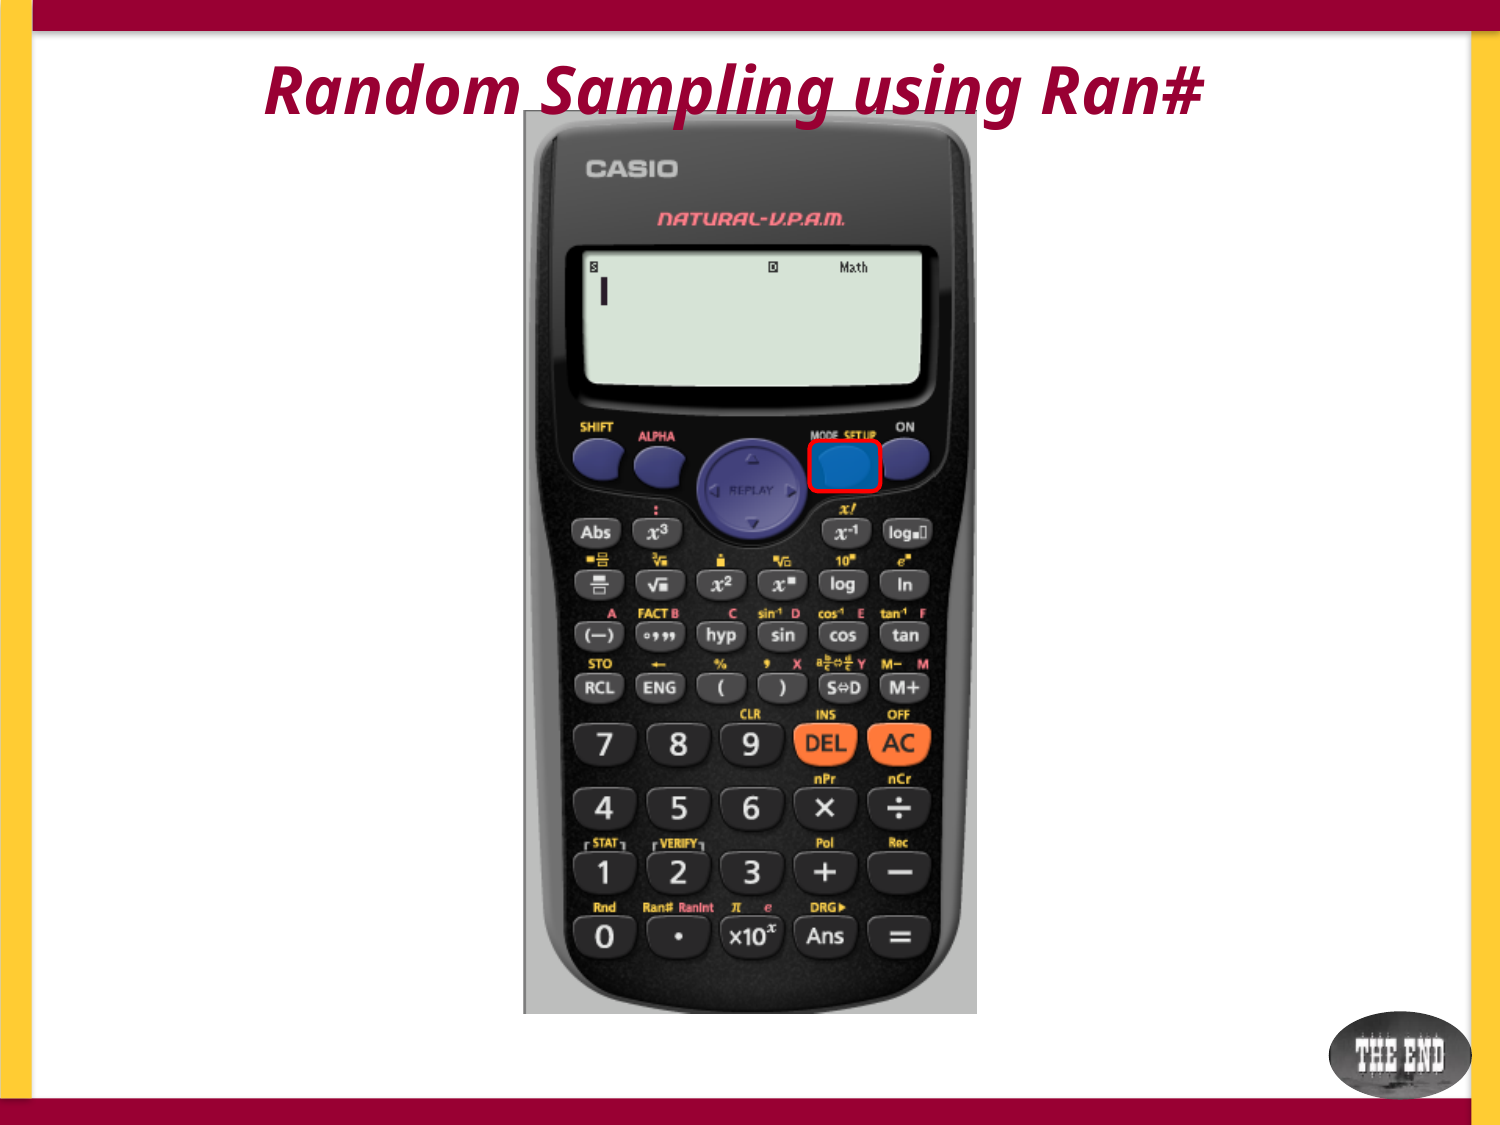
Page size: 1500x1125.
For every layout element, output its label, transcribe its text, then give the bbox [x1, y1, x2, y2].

text_box Random Sampling using Ran# [51, 40, 1418, 136]
picture [523, 110, 977, 1015]
picture [1328, 1011, 1472, 1100]
